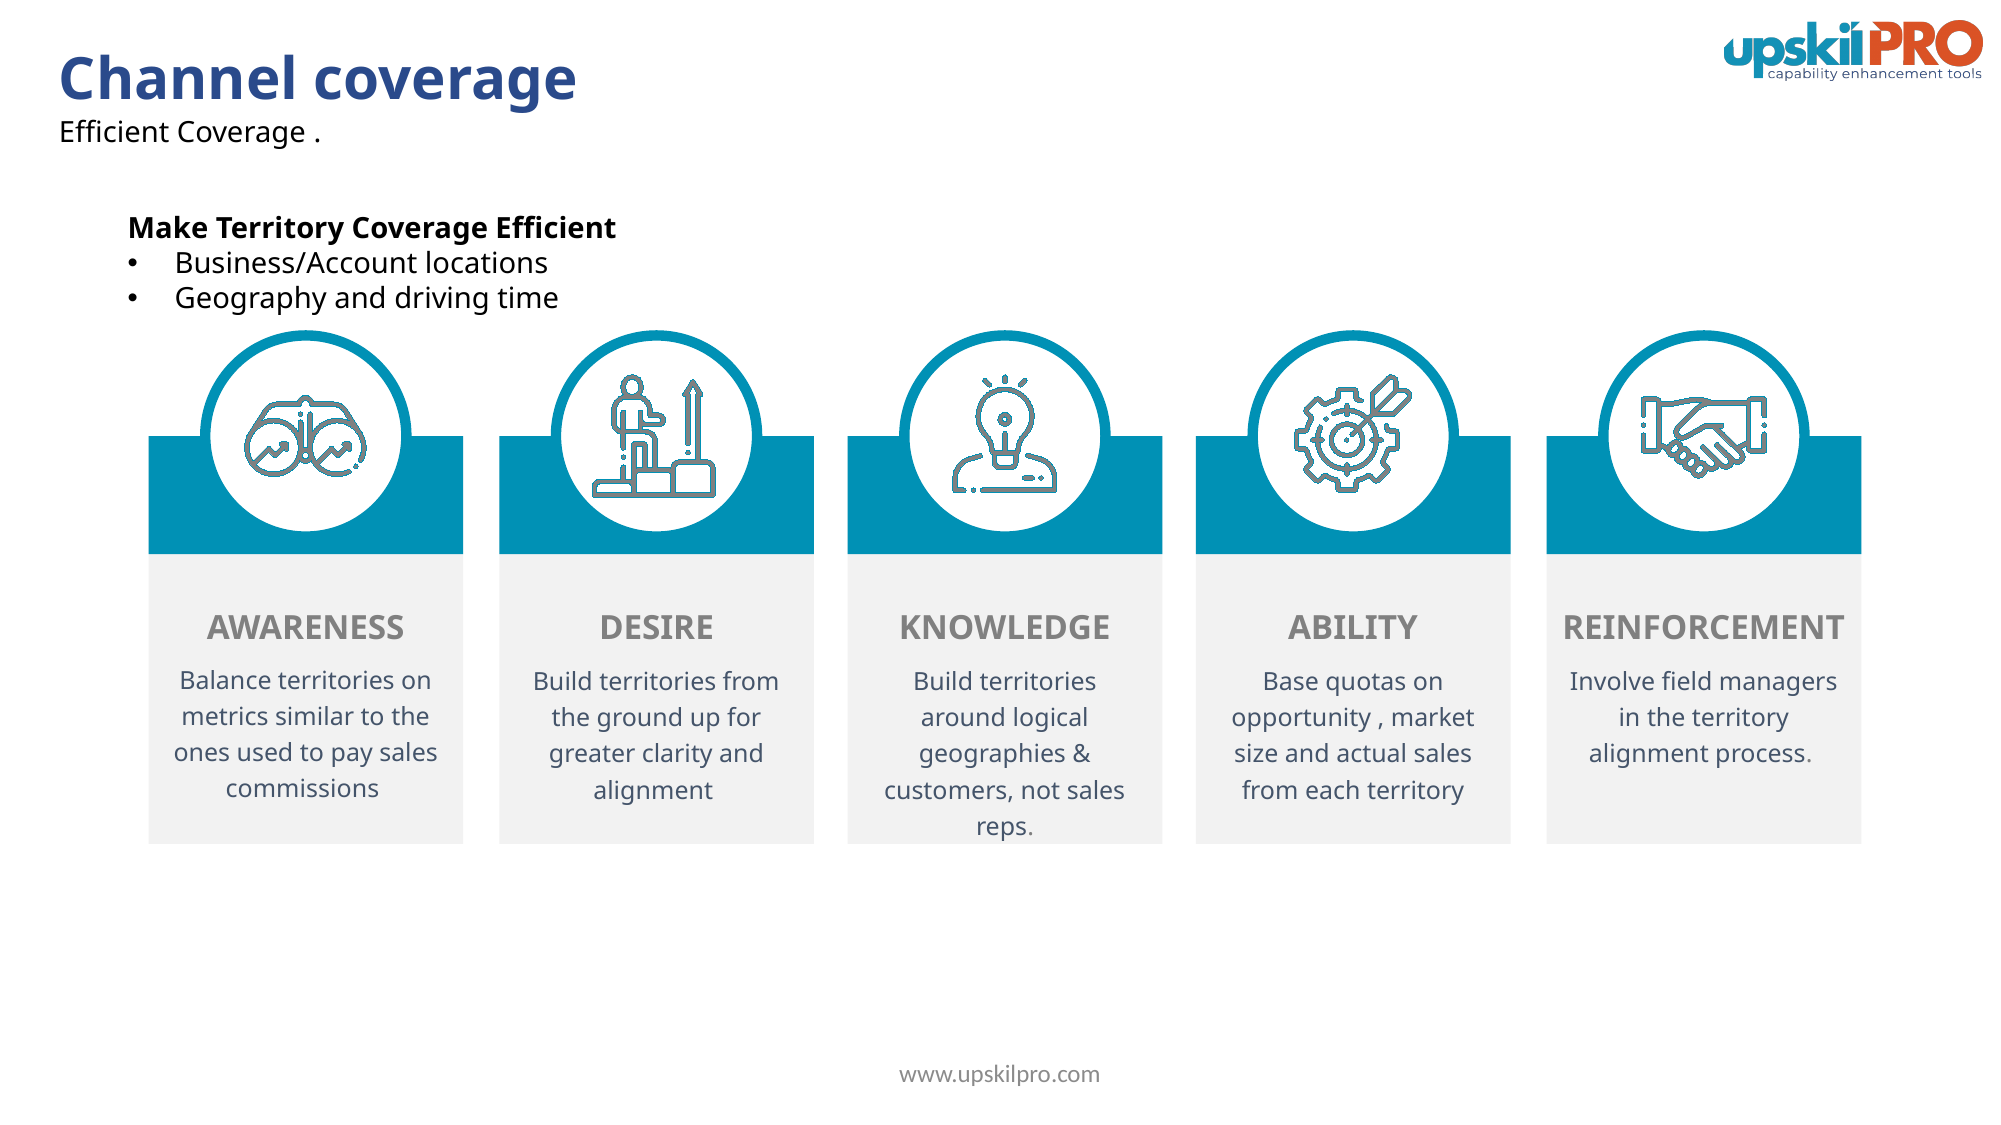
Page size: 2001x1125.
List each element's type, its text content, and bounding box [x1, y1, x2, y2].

text_box Channel coverage Efficient Coverage . [44, 34, 1349, 157]
text_box [1195, 555, 1511, 844]
text_box [1546, 555, 1862, 844]
text_box [499, 436, 814, 555]
text_box [1002, 374, 1008, 384]
text_box KNOWLEDGE [884, 598, 1126, 654]
text_box [244, 395, 367, 477]
text_box Build territories around logical geographies & customers, not sales reps. [863, 654, 1147, 845]
text_box ABILITY [1273, 598, 1433, 654]
text_box [555, 335, 758, 537]
text_box [148, 555, 464, 844]
text_box [1603, 335, 1805, 537]
text_box [1641, 396, 1767, 479]
text_box Involve field managers in the territory alignment process. [1562, 654, 1846, 772]
text_box DESIRE [584, 598, 729, 654]
text_box [1546, 436, 1862, 555]
text_box [1018, 378, 1028, 388]
footer www.upskilpro.com [662, 1042, 1338, 1103]
text_box Build territories from the ground up for greater clarity and alignment [514, 654, 799, 808]
text_box [847, 555, 1163, 844]
text_box [592, 374, 716, 498]
text_box [1310, 374, 1412, 477]
text_box Balance territories on metrics similar to the ones used to pay sales commissions [164, 654, 448, 806]
text_box [205, 335, 407, 537]
text_box [148, 436, 464, 555]
text_box [904, 335, 1106, 537]
text_box Make Territory Coverage Efficient Business/Account locations Geography and driving time [112, 167, 1308, 322]
picture [1724, 20, 1983, 81]
text_box [1195, 436, 1511, 555]
text_box [982, 378, 992, 388]
text_box [847, 436, 1163, 555]
text_box REINFORCEMENT [1547, 598, 1861, 654]
text_box AWARENESS [191, 598, 420, 654]
text_box [980, 453, 1057, 493]
text_box Base quotas on opportunity , market size and actual sales from each territory [1211, 654, 1496, 808]
text_box [975, 387, 1035, 470]
text_box [952, 453, 983, 493]
text_box [1294, 387, 1400, 493]
text_box [499, 555, 814, 844]
text_box [1252, 335, 1454, 537]
